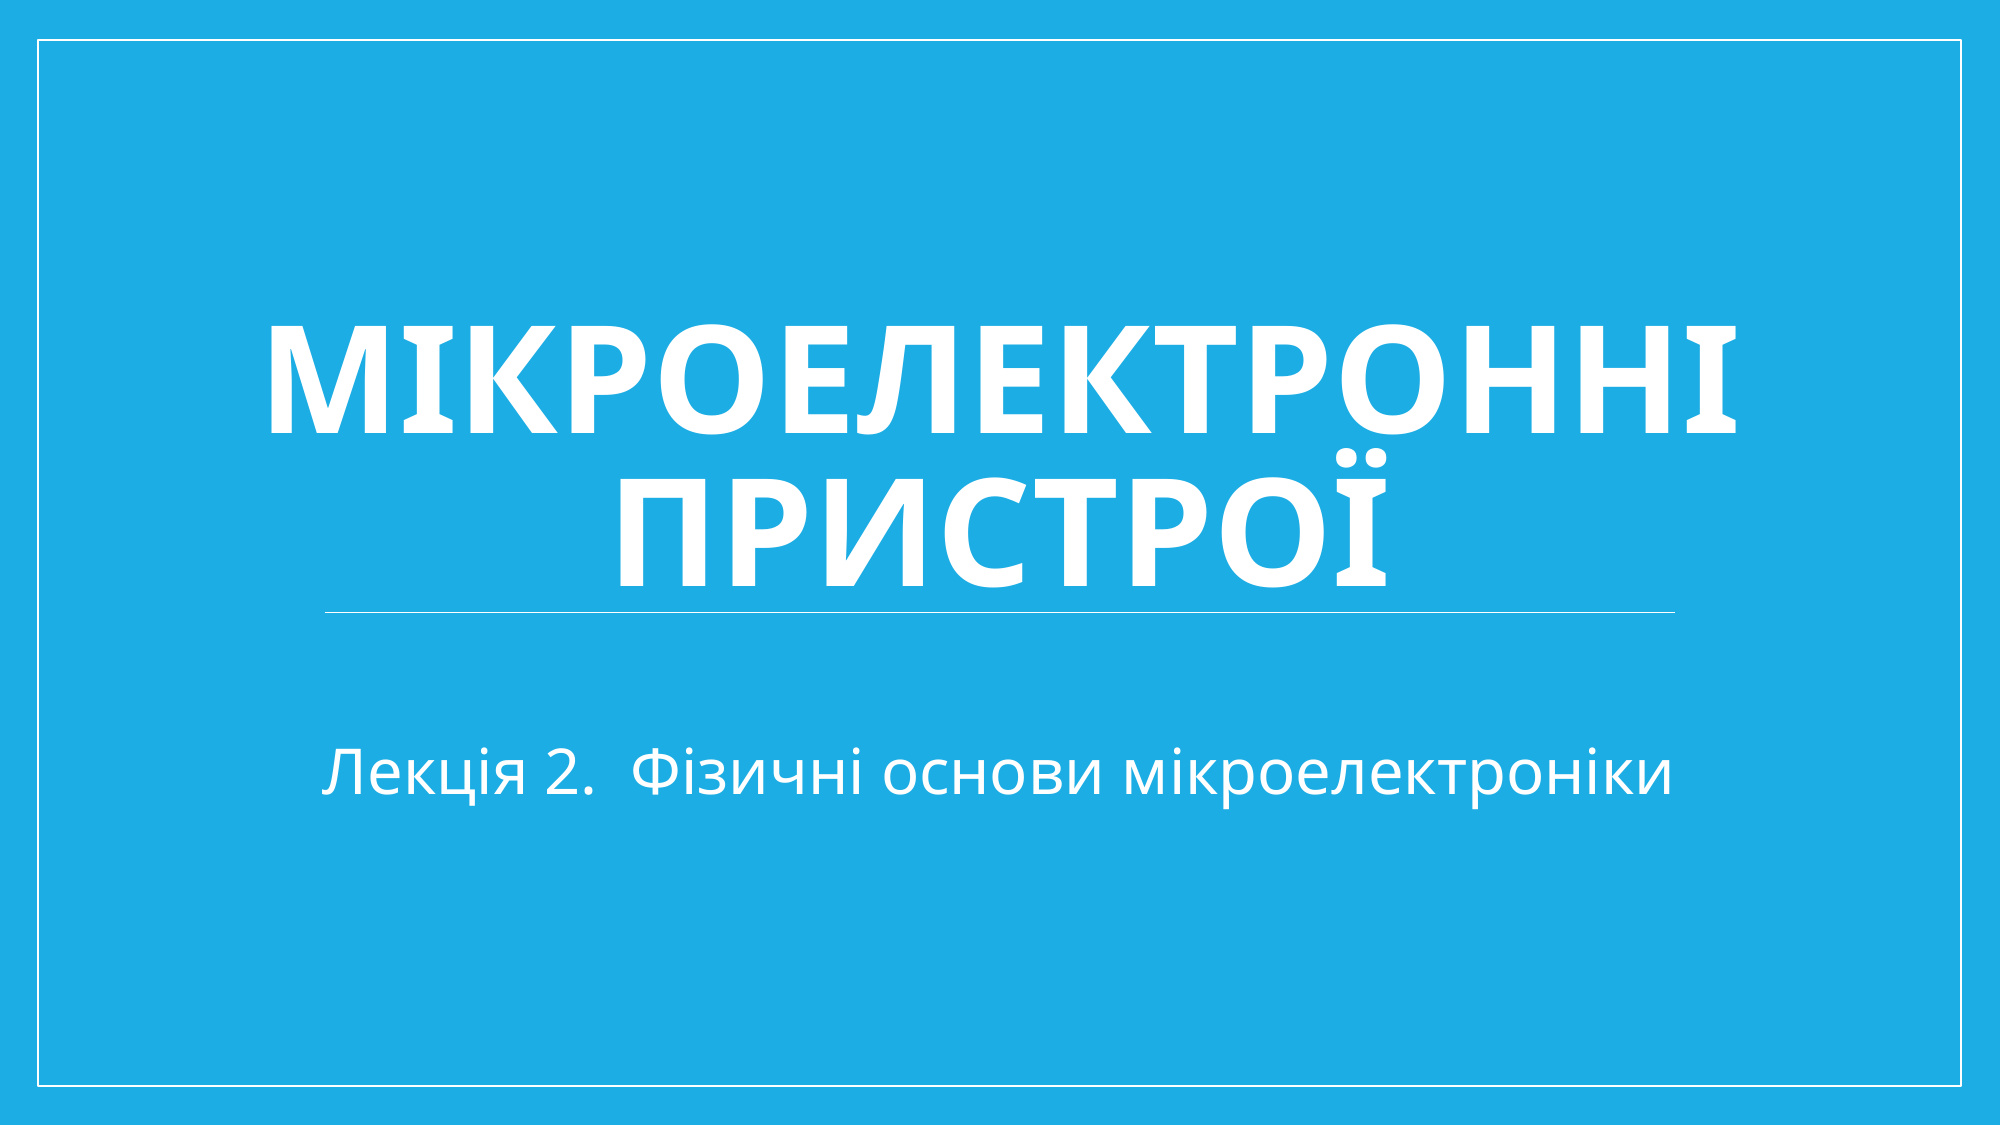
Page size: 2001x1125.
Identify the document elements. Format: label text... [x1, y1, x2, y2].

title Мікроелектронні пристрої [182, 144, 1818, 625]
subtitle Лекція 2. Фізичні основи мікроелектроніки [280, 634, 1719, 863]
